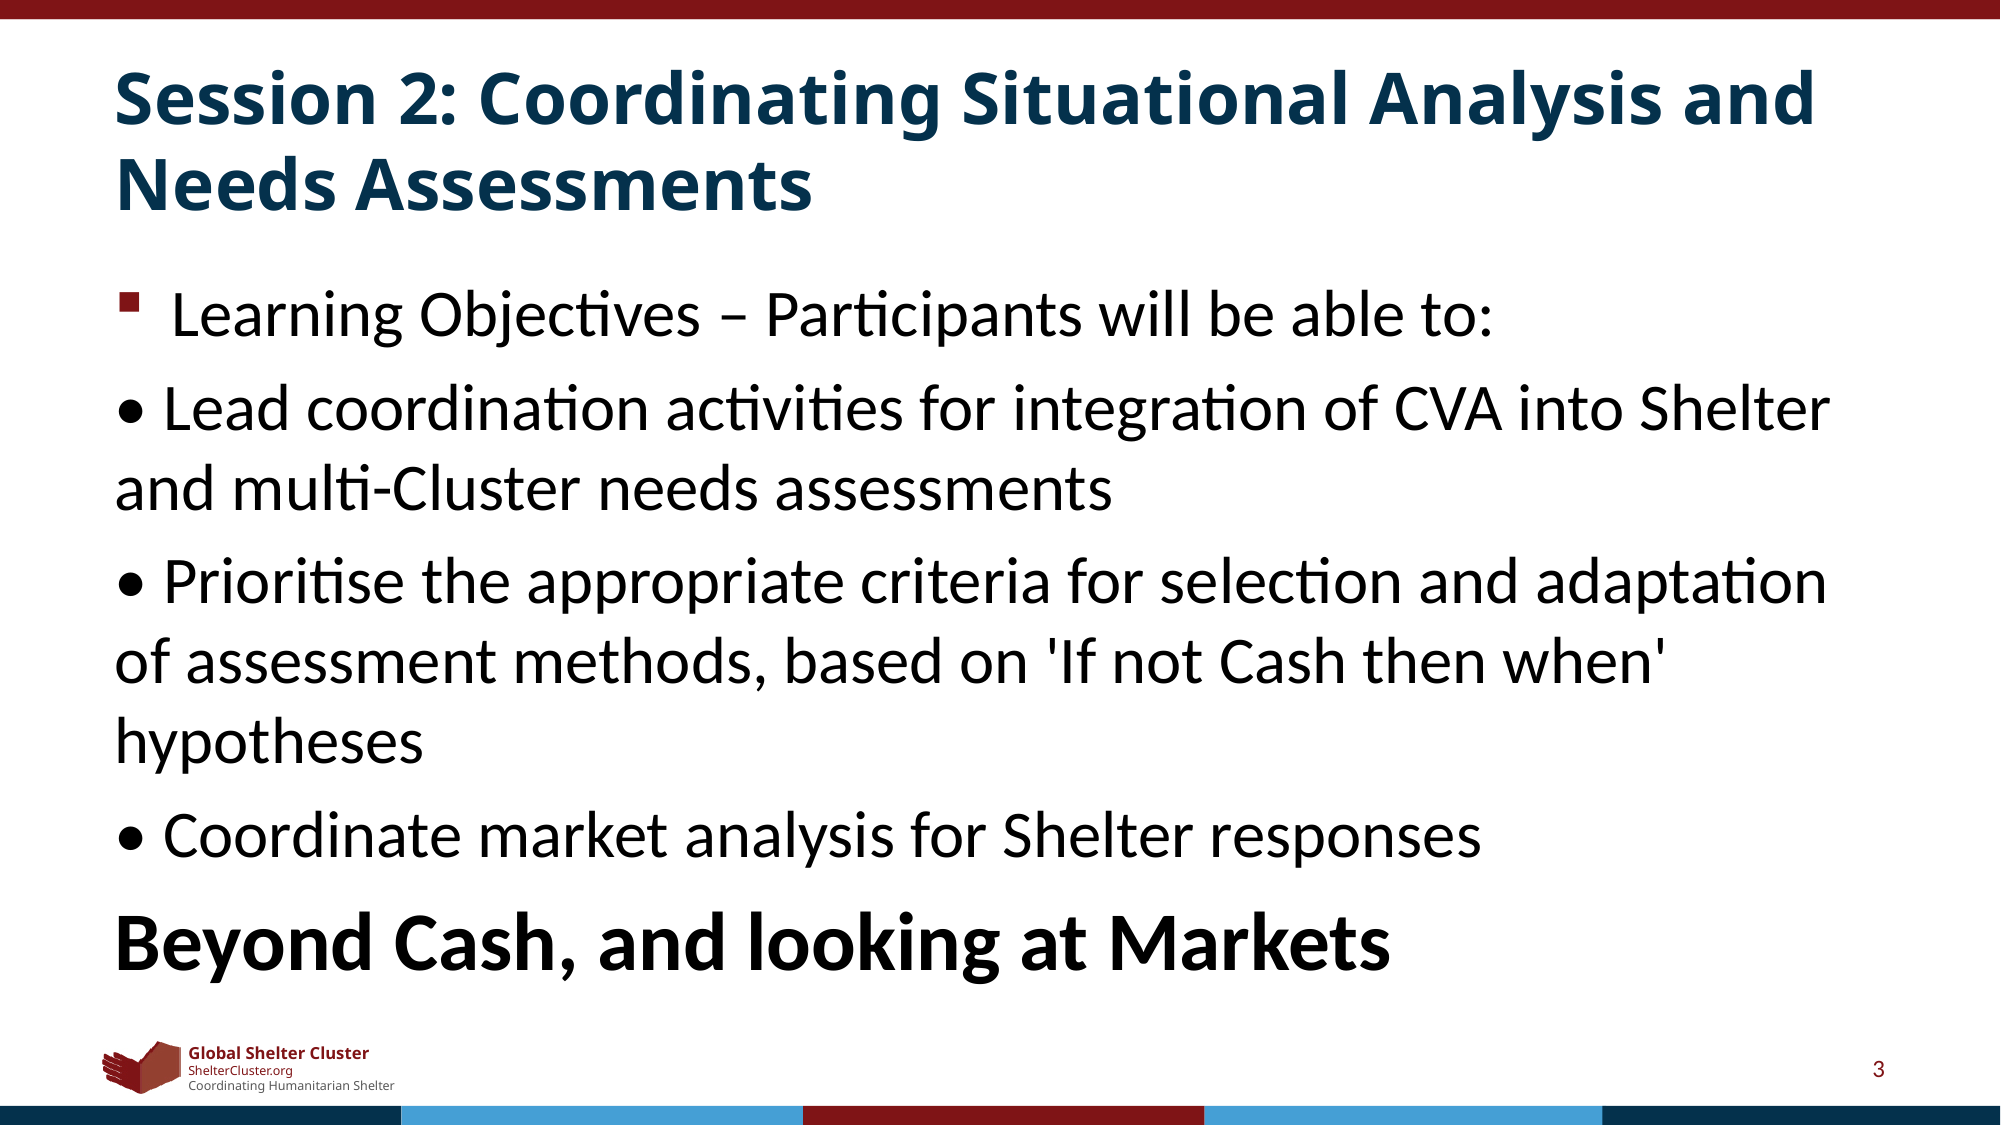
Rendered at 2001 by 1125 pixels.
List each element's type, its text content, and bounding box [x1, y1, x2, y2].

list Learning Objectives – Participants will be able to: • Lead coordination activities for integration of CVA into Shelter and multi-Cluster needs assessments • Prioritise the appropriate criteria for selection and adaptation of assessment methods, based on 'If not Cash then when' hypotheses • Coordinate market analysis for Shelter responses Beyond Cash, and looking at Markets [99, 262, 1900, 1005]
slide_number 3 [1433, 1037, 1900, 1098]
picture [102, 1041, 181, 1094]
title Session 2: Coordinating Situational Analysis and Needs Assessments [99, 45, 1900, 233]
